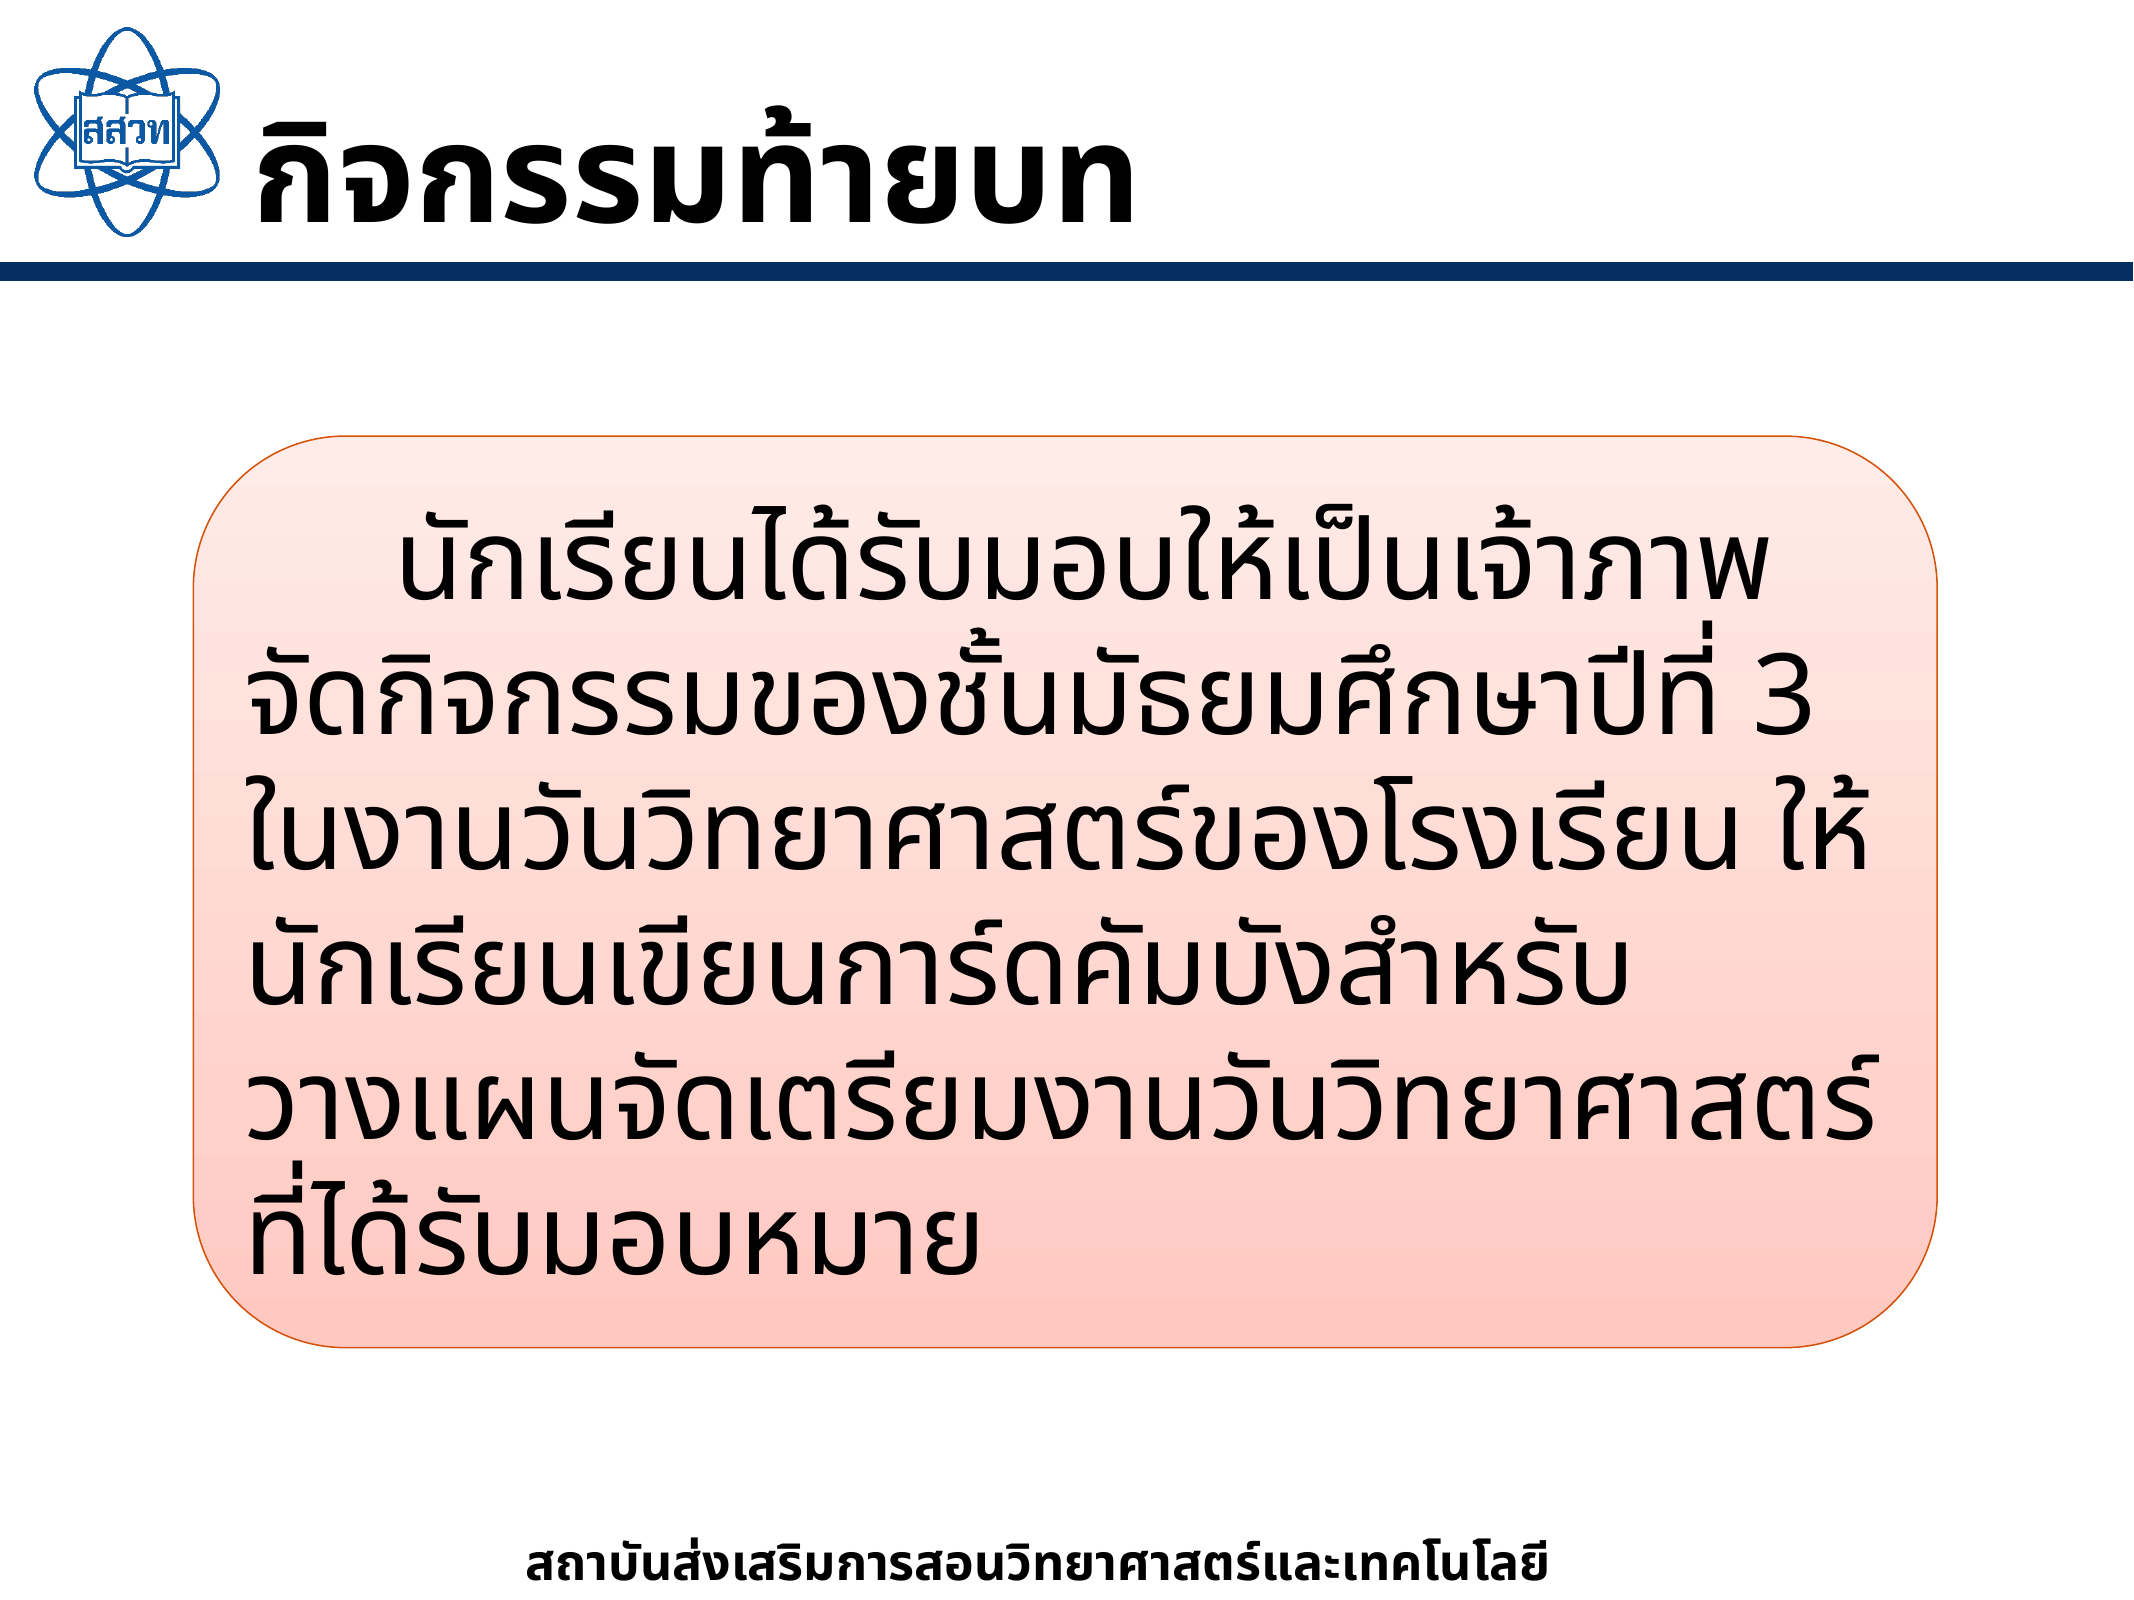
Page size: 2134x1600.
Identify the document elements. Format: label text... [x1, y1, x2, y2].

text_box นักเรียนได้รับมอบให้เป็นเจ้าภาพจัดกิจกรรมของชั้นมัธยมศึกษาปีที่ 3 ในงานวันวิทยาศาสตร์ของโรงเรียน ให้นักเรียนเขียนการ์ดคัมบังสำหรับวางแผนจัดเตรียมงานวันวิทยาศาสตร์ที่ได้รับมอบหมาย [192, 435, 1938, 1349]
text_box กิจกรรมท้ายบท [244, 77, 2082, 259]
picture [33, 27, 220, 237]
text_box สถาบันส่งเสริมการสอนวิทยาศาสตร์และเทคโนโลยี [74, 1522, 2002, 1589]
